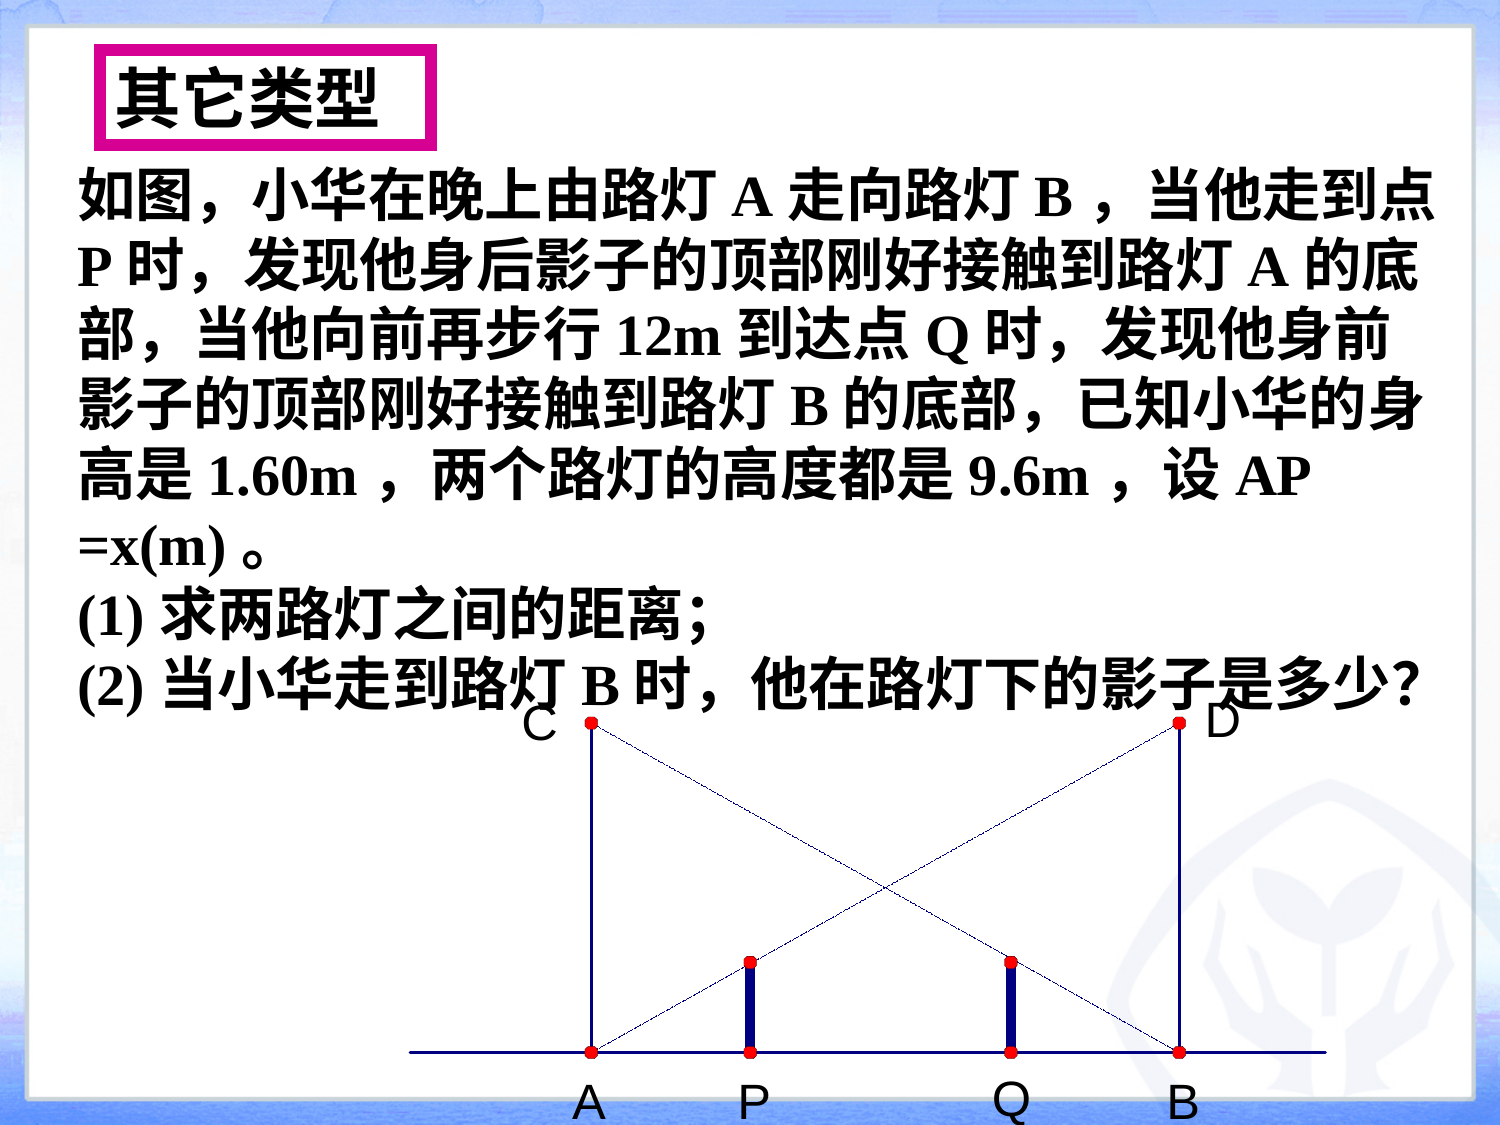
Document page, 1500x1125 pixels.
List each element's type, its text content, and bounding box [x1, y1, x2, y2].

text_box 如图，小华在晚上由路灯A走向路灯B，当他走到点P时，发现他身后影子的顶部刚好接触到路灯A的底部，当他向前再步行12m到达点Q时，发现他身前影子的顶部刚好接触到路灯B的底部，已知小华的身高是1.60m，两个路灯的高度都是9.6m，设AP =x(m)。 (1)求两路灯之间的距离； (2)当小华走到路灯B时，他在路灯下的影子是多少？ [62, 149, 1457, 726]
picture [0, 0, 1500, 1125]
text_box 其它类型 [99, 49, 432, 145]
